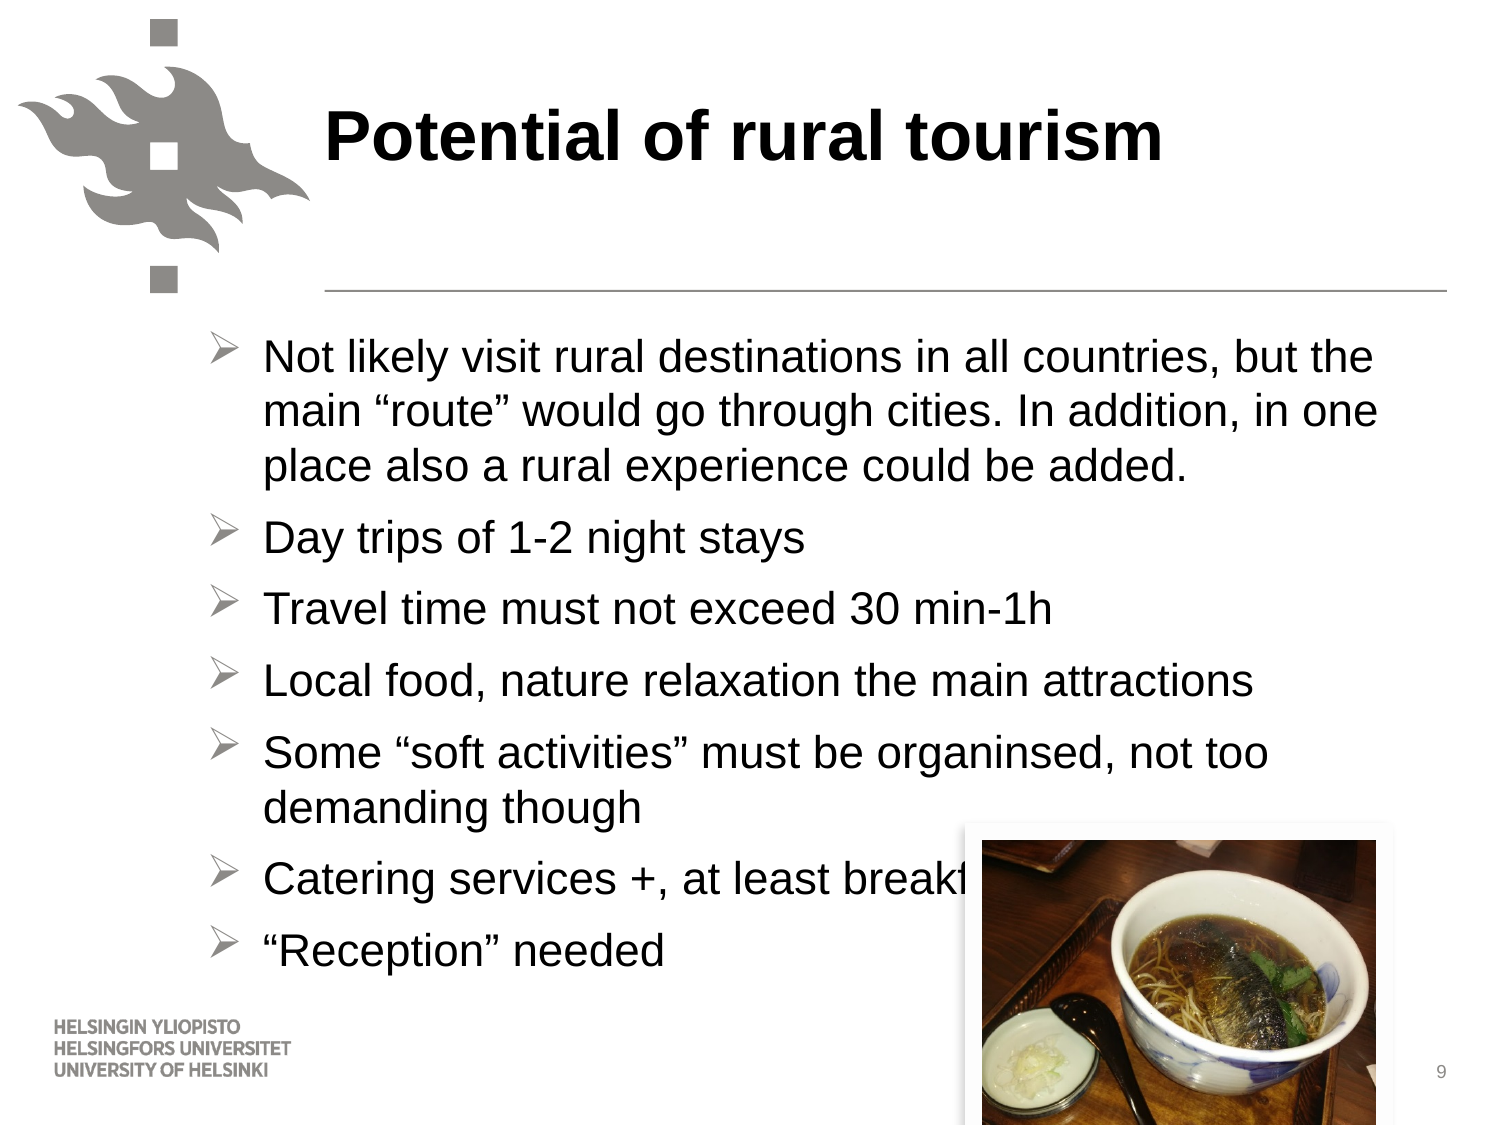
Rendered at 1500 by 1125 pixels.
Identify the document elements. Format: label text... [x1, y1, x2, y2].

slide_number 9 [1393, 1011, 1447, 1083]
picture [981, 839, 1377, 1125]
title Potential of rural tourism [324, 90, 1447, 279]
list Not likely visit rural destinations in all countries, but the main “route” would go through cities. In addition, in one place also a rural experience could be added. Day trips of 1-2 night stays Travel time must not exceed 30 min-1h Local food, nature relaxation the main attractions Some “soft activities” must be organinsed, not too demanding though Catering services +, at least breakfast needed! “Reception” needed [206, 326, 1447, 988]
picture [53, 1017, 292, 1079]
